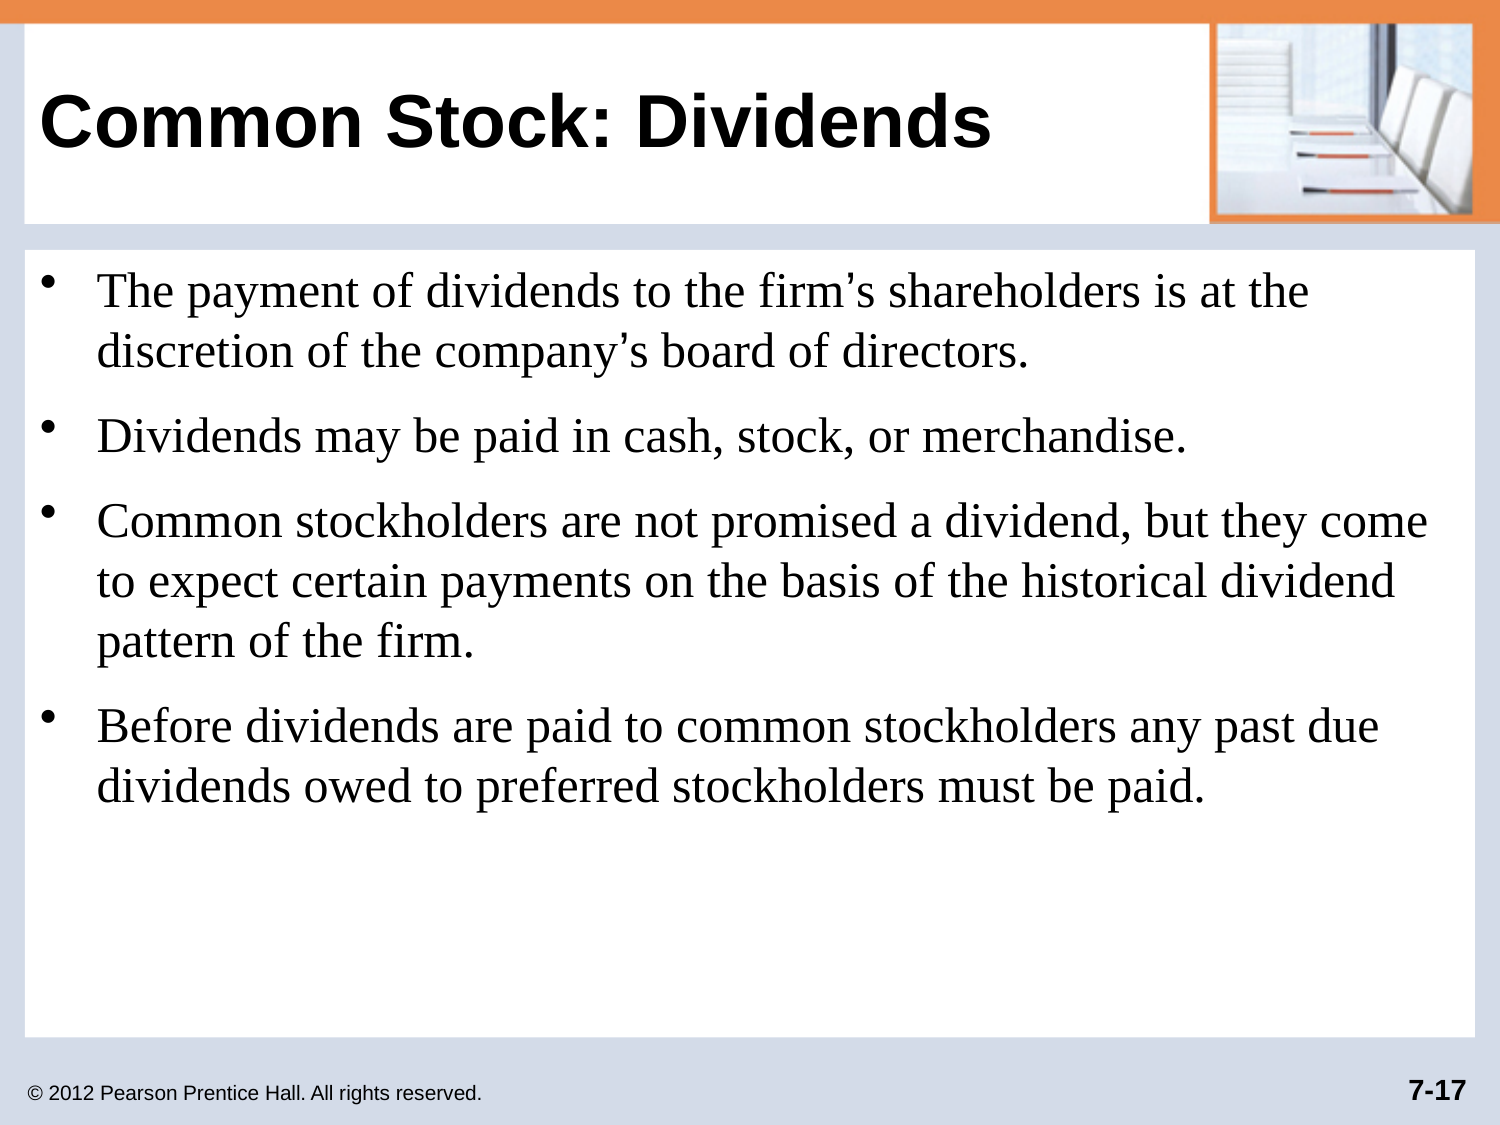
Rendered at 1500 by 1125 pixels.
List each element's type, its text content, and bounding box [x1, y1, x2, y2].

slide_number 7-17 [1331, 1038, 1482, 1114]
picture [0, 0, 1500, 224]
title Common Stock: Dividends [24, 64, 1201, 171]
footer © 2012 Pearson Prentice Hall. All rights reserved. [12, 1037, 938, 1113]
list The payment of dividends to the firm’s shareholders is at the discretion of the company’s board of directors. Dividends may be paid in cash, stock, or merchandise. Common stockholders are not promised a dividend, but they come to expect certain payments on the basis of the historical dividend pattern of the firm. Before dividends are paid to common stockholders any past due dividends owed to preferred stockholders must be paid. [24, 249, 1476, 1013]
